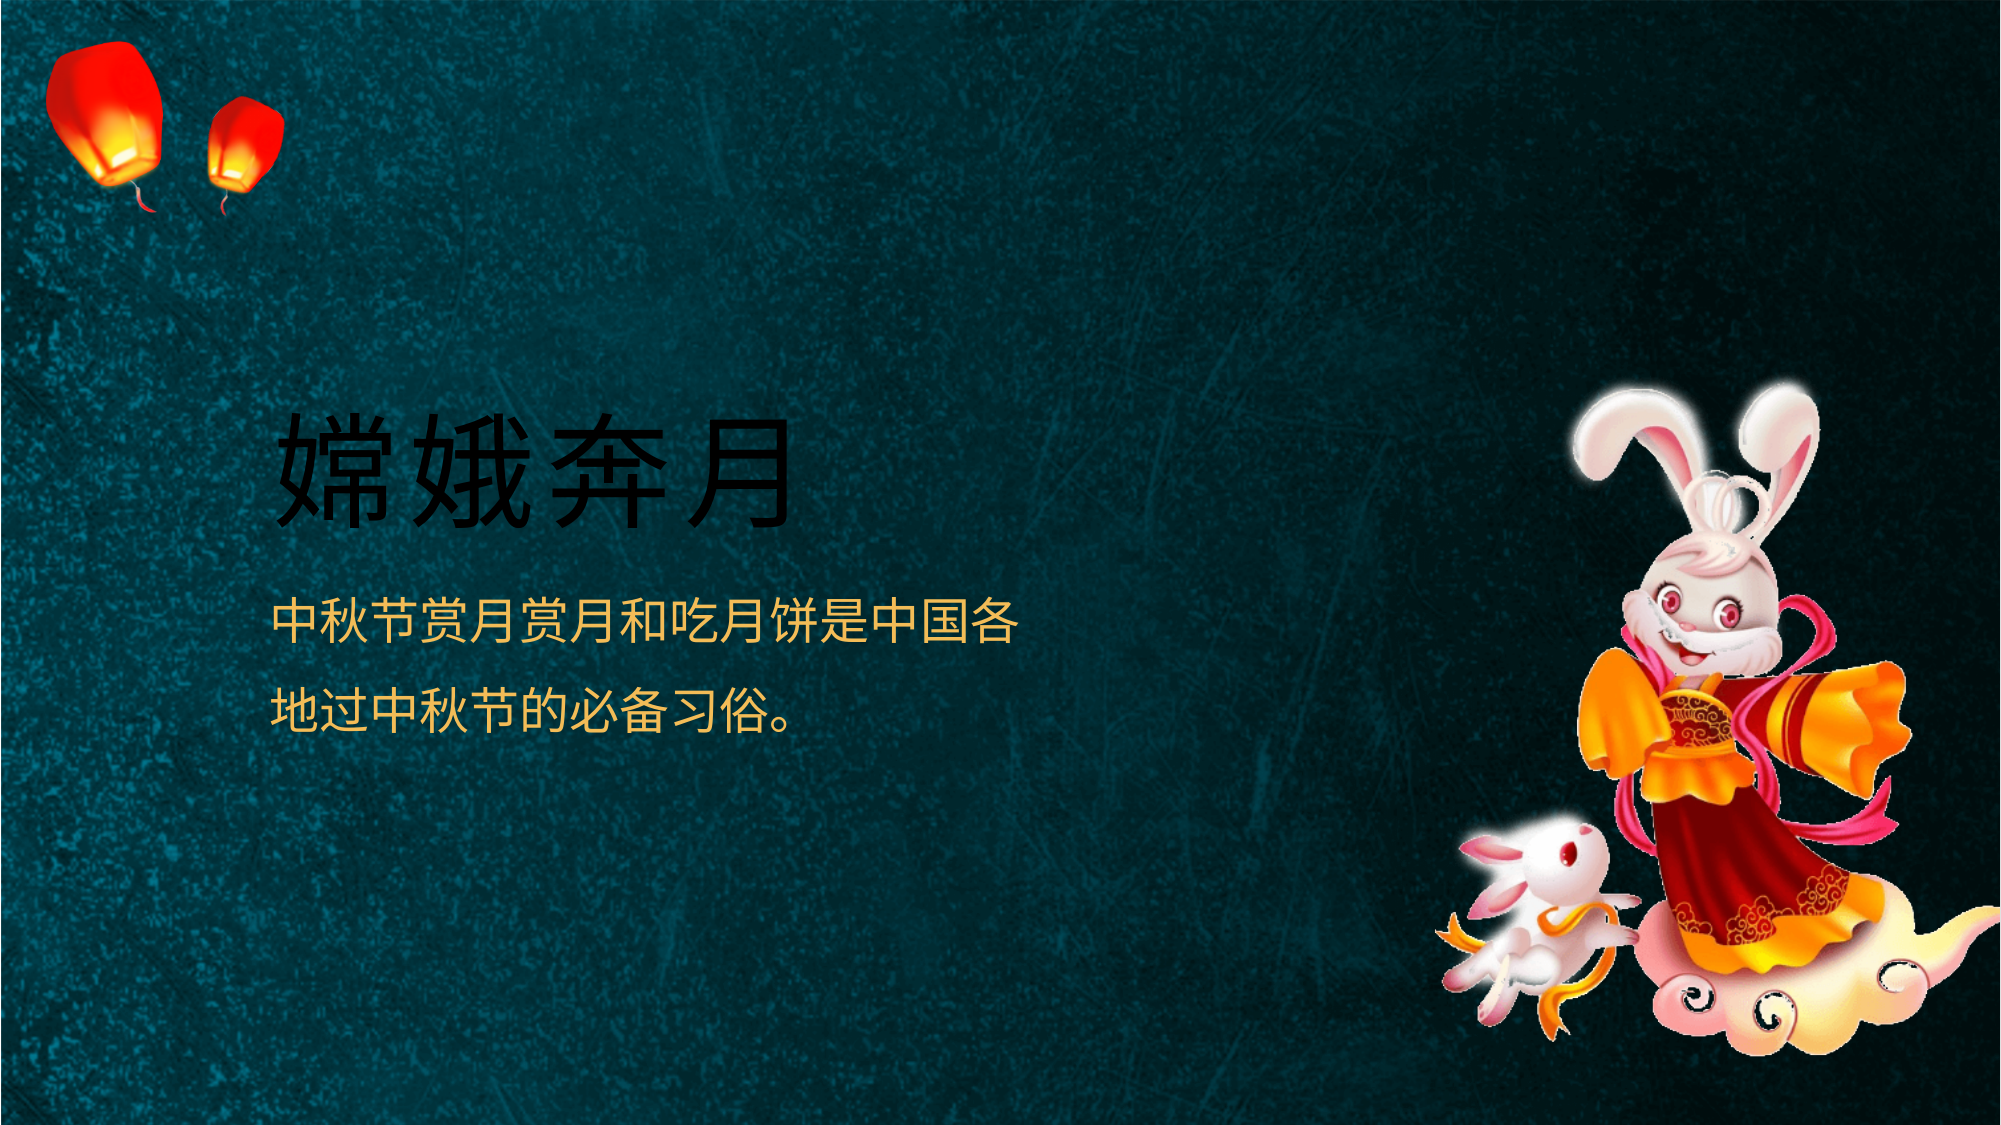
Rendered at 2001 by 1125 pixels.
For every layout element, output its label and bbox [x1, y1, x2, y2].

text_box [171, 385, 1057, 740]
picture [3, 0, 2000, 1125]
